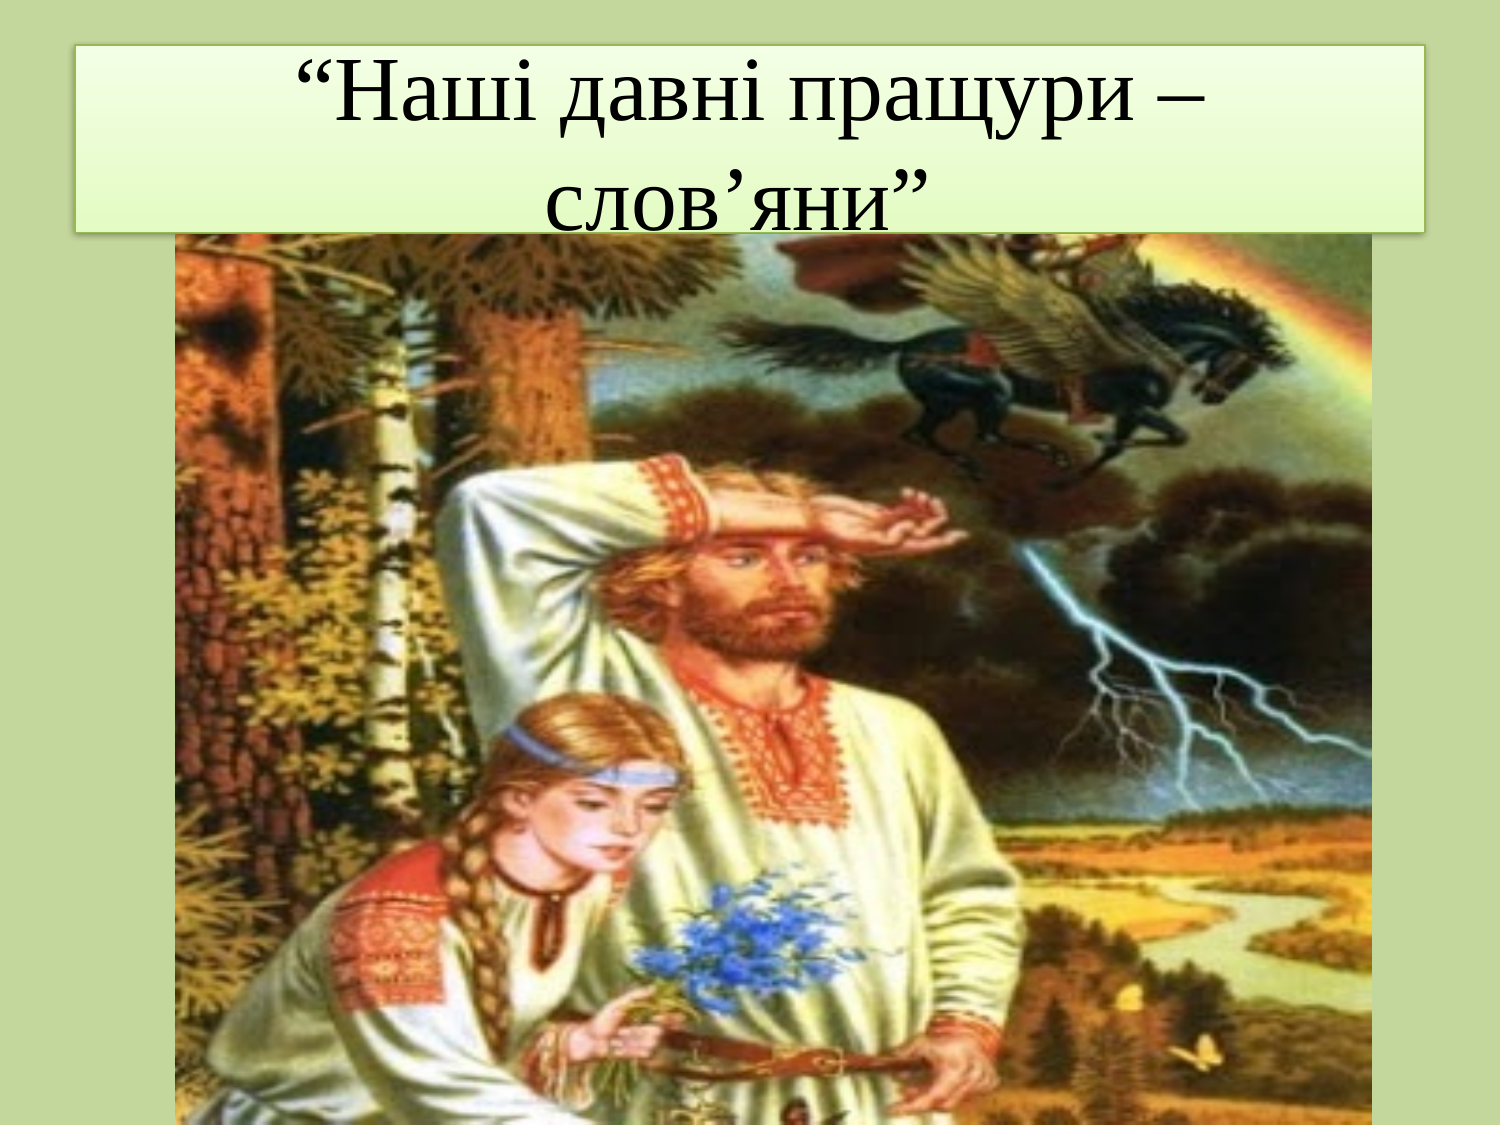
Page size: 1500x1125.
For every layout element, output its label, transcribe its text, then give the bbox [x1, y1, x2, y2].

title “Наші давні пращури – слов’яни” [74, 44, 1426, 233]
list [175, 234, 1372, 1125]
